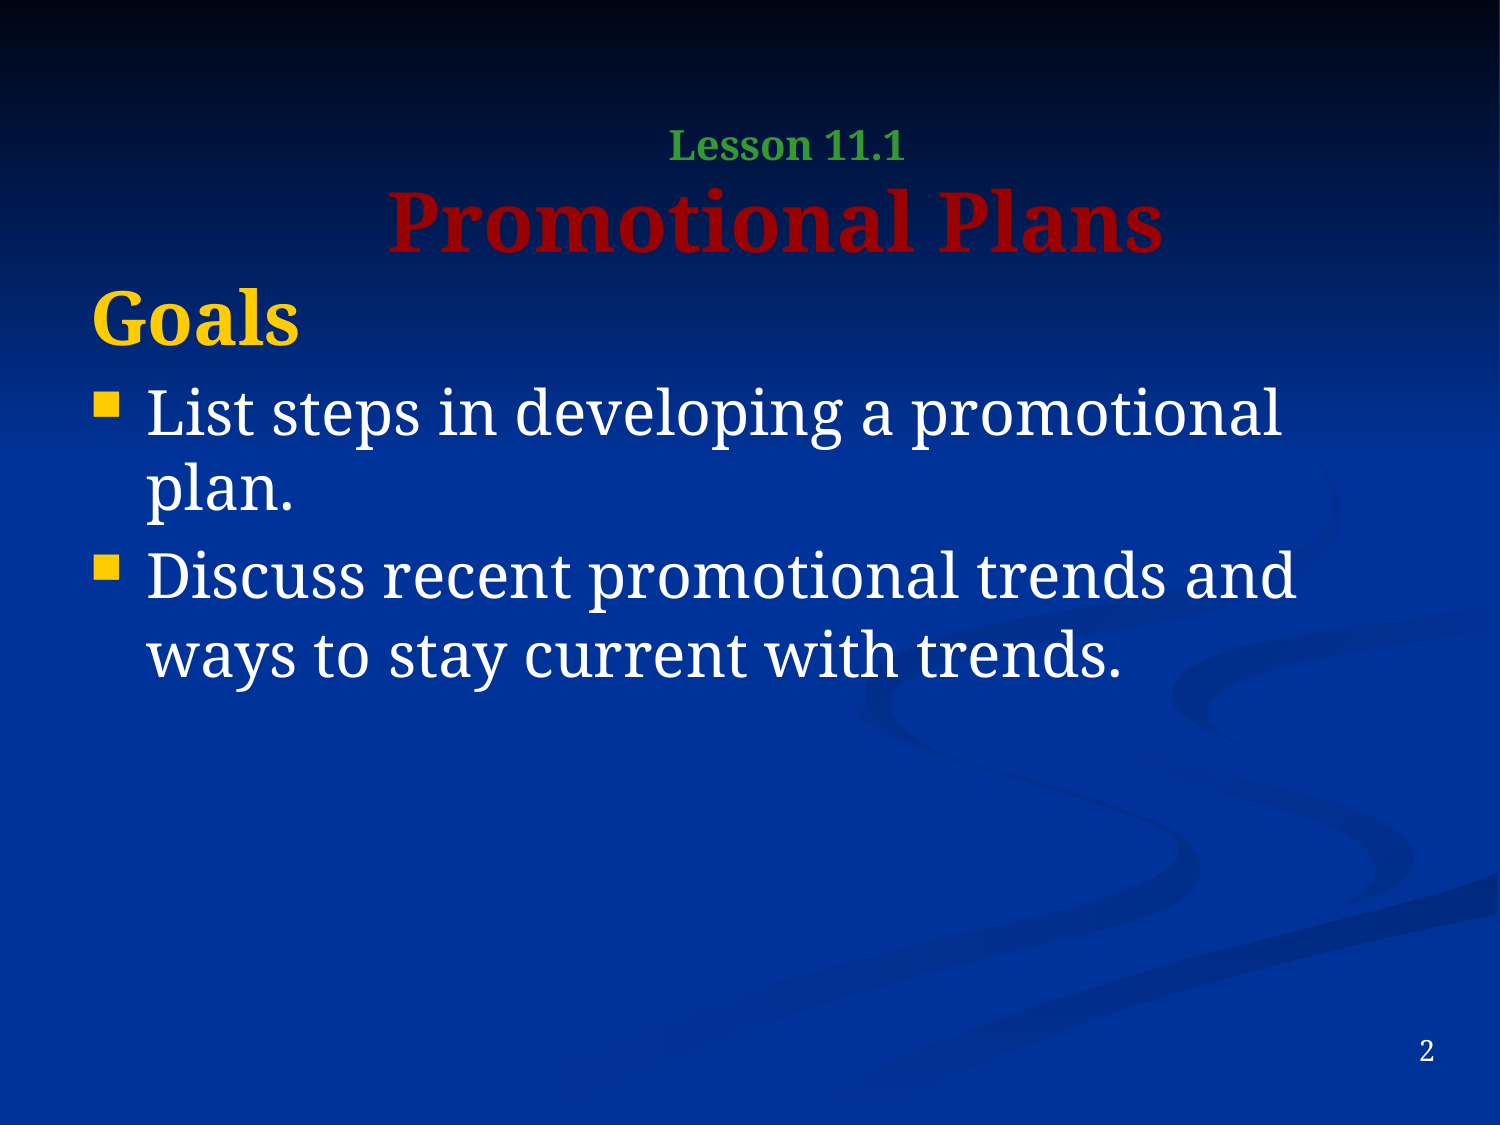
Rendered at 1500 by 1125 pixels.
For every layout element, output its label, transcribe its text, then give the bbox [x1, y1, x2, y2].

text_box 2 [1137, 1024, 1450, 1103]
title Lesson 11.1 Promotional Plans [112, 99, 1463, 288]
list Goals List steps in developing a promotional plan. Discuss recent promotional trends and ways to stay current with trends. [74, 262, 1426, 1006]
